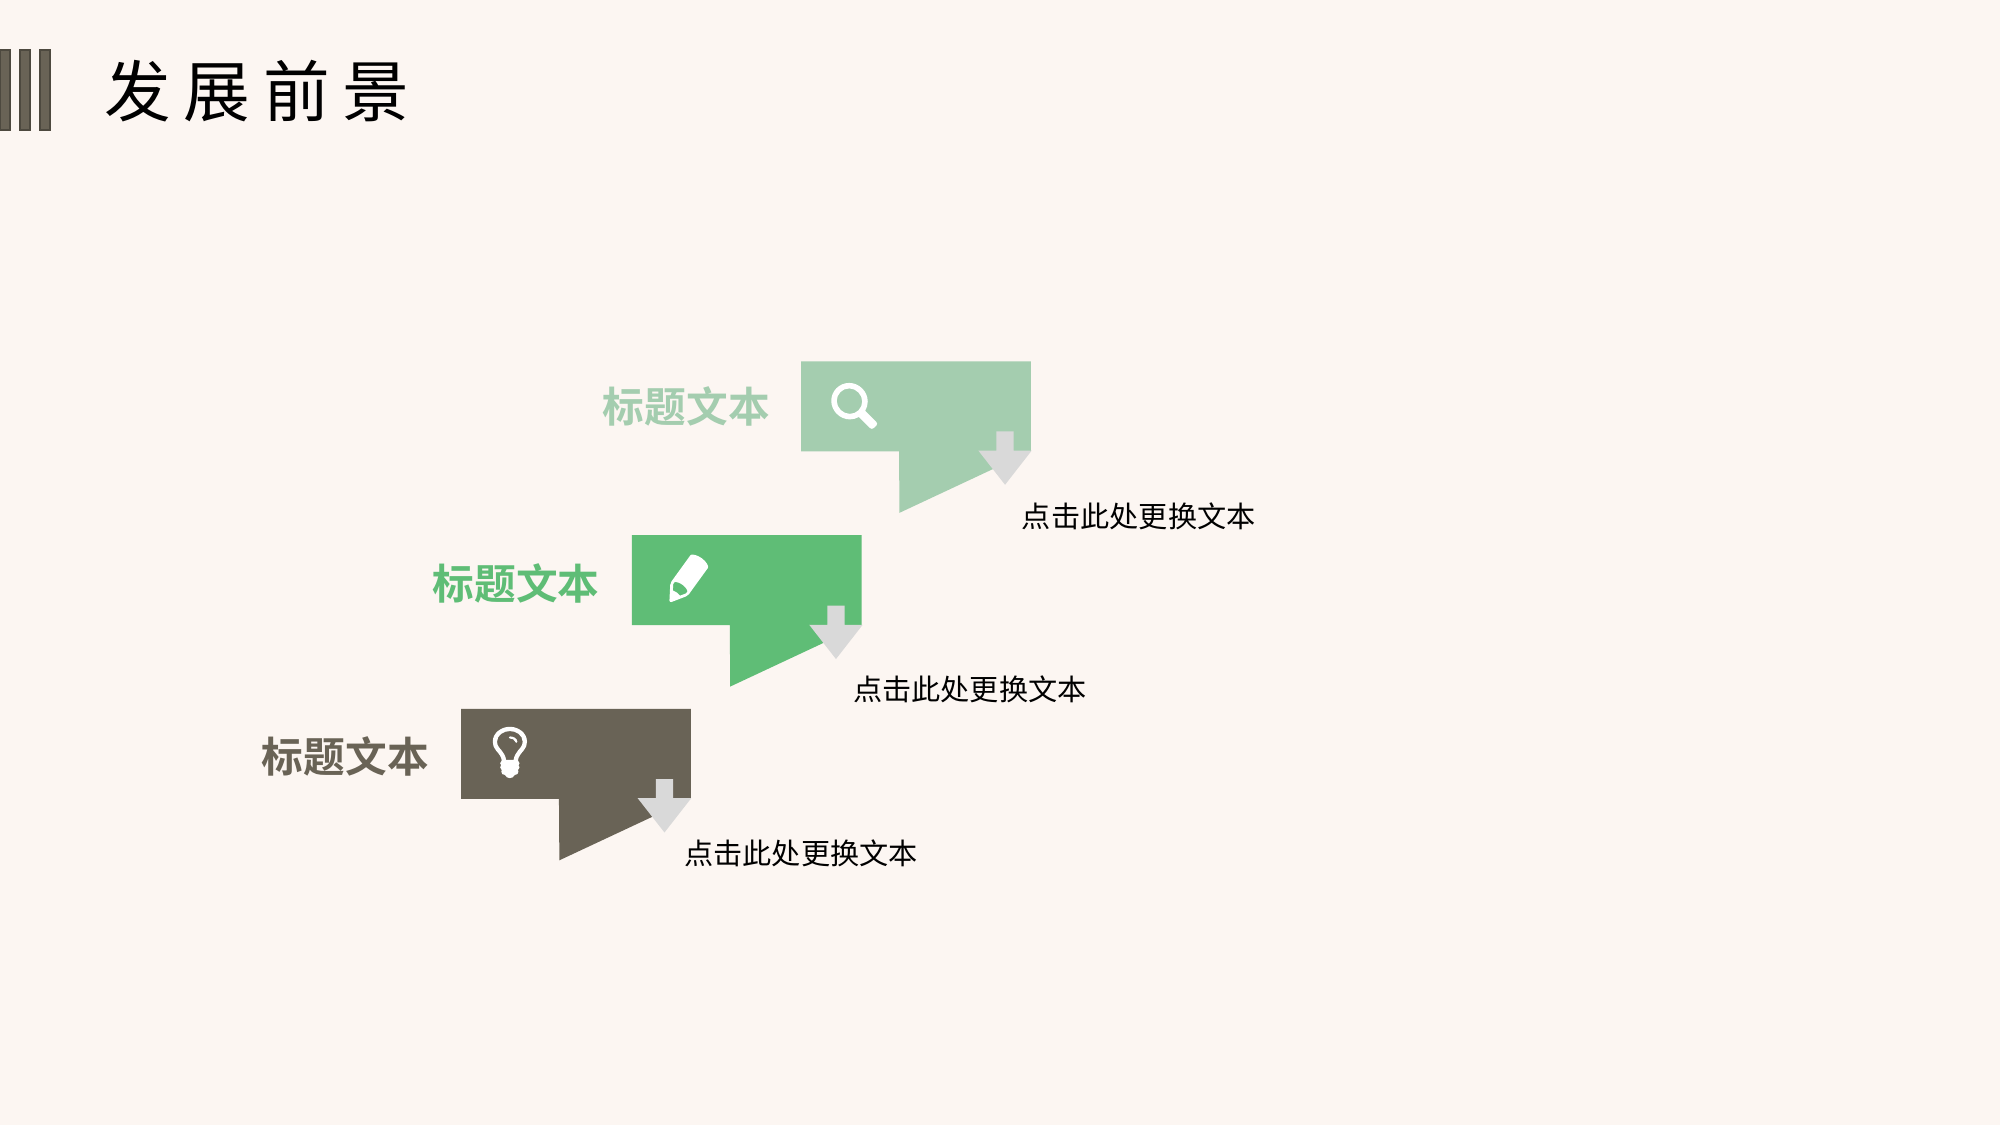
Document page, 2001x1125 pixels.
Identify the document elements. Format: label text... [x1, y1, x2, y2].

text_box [235, 361, 1768, 891]
text_box 发展前景 [90, 41, 530, 137]
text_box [0, 49, 50, 131]
